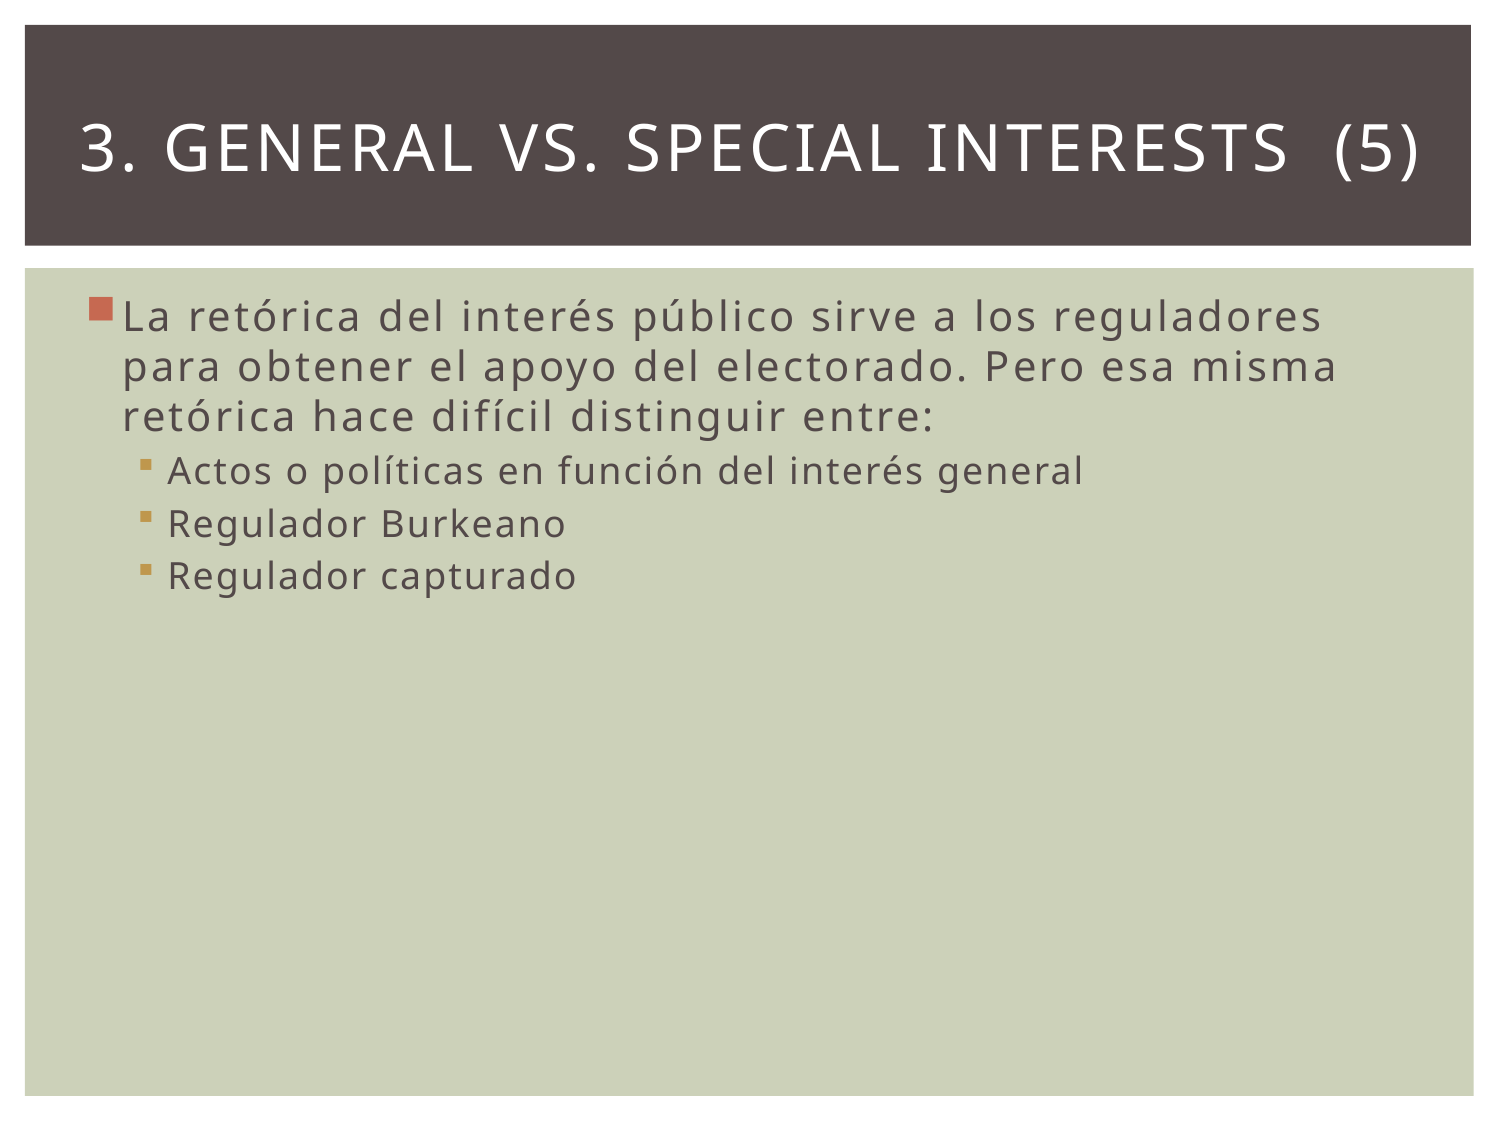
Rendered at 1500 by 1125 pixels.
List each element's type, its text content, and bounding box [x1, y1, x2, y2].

list La retórica del interés público sirve a los reguladores para obtener el apoyo del electorado. Pero esa misma retórica hace difícil distinguir entre: Actos o políticas en función del interés general Regulador Burkeano Regulador capturado [62, 281, 1442, 1005]
title 3. General vs. Special Interests (5) [62, 58, 1438, 232]
